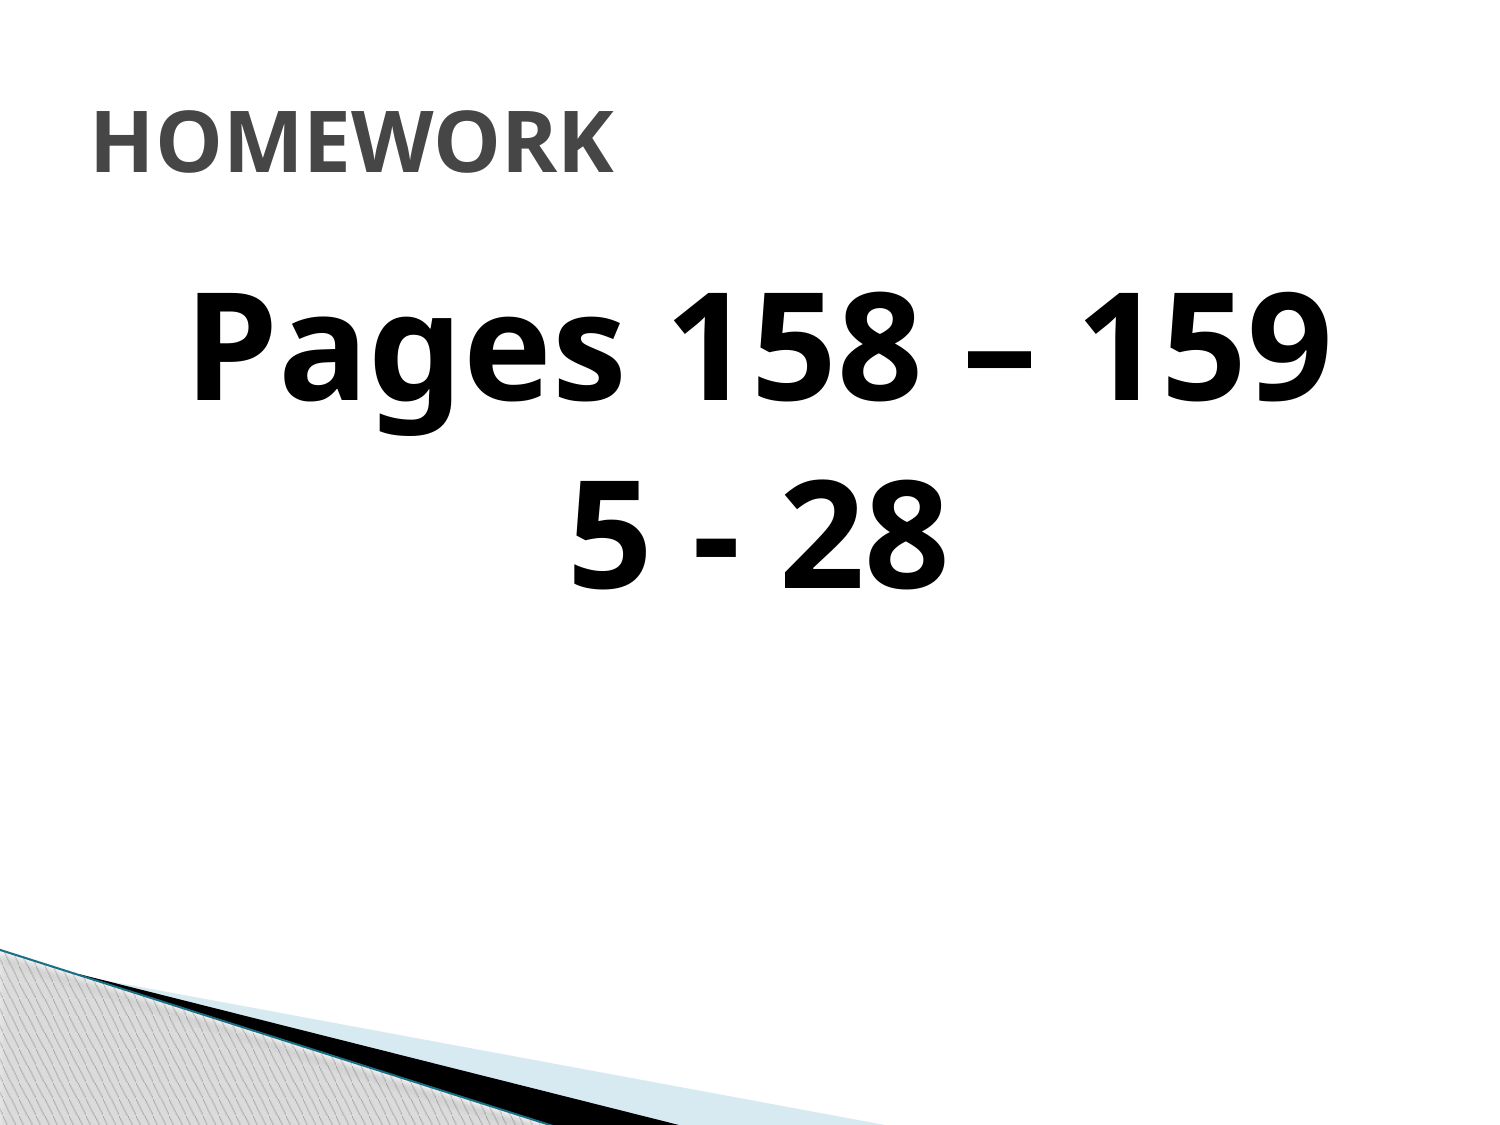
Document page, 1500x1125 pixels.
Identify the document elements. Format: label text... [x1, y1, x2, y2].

title HOMEWORK [75, 45, 1425, 233]
list Pages 158 – 159 5 - 28 [75, 243, 1425, 986]
